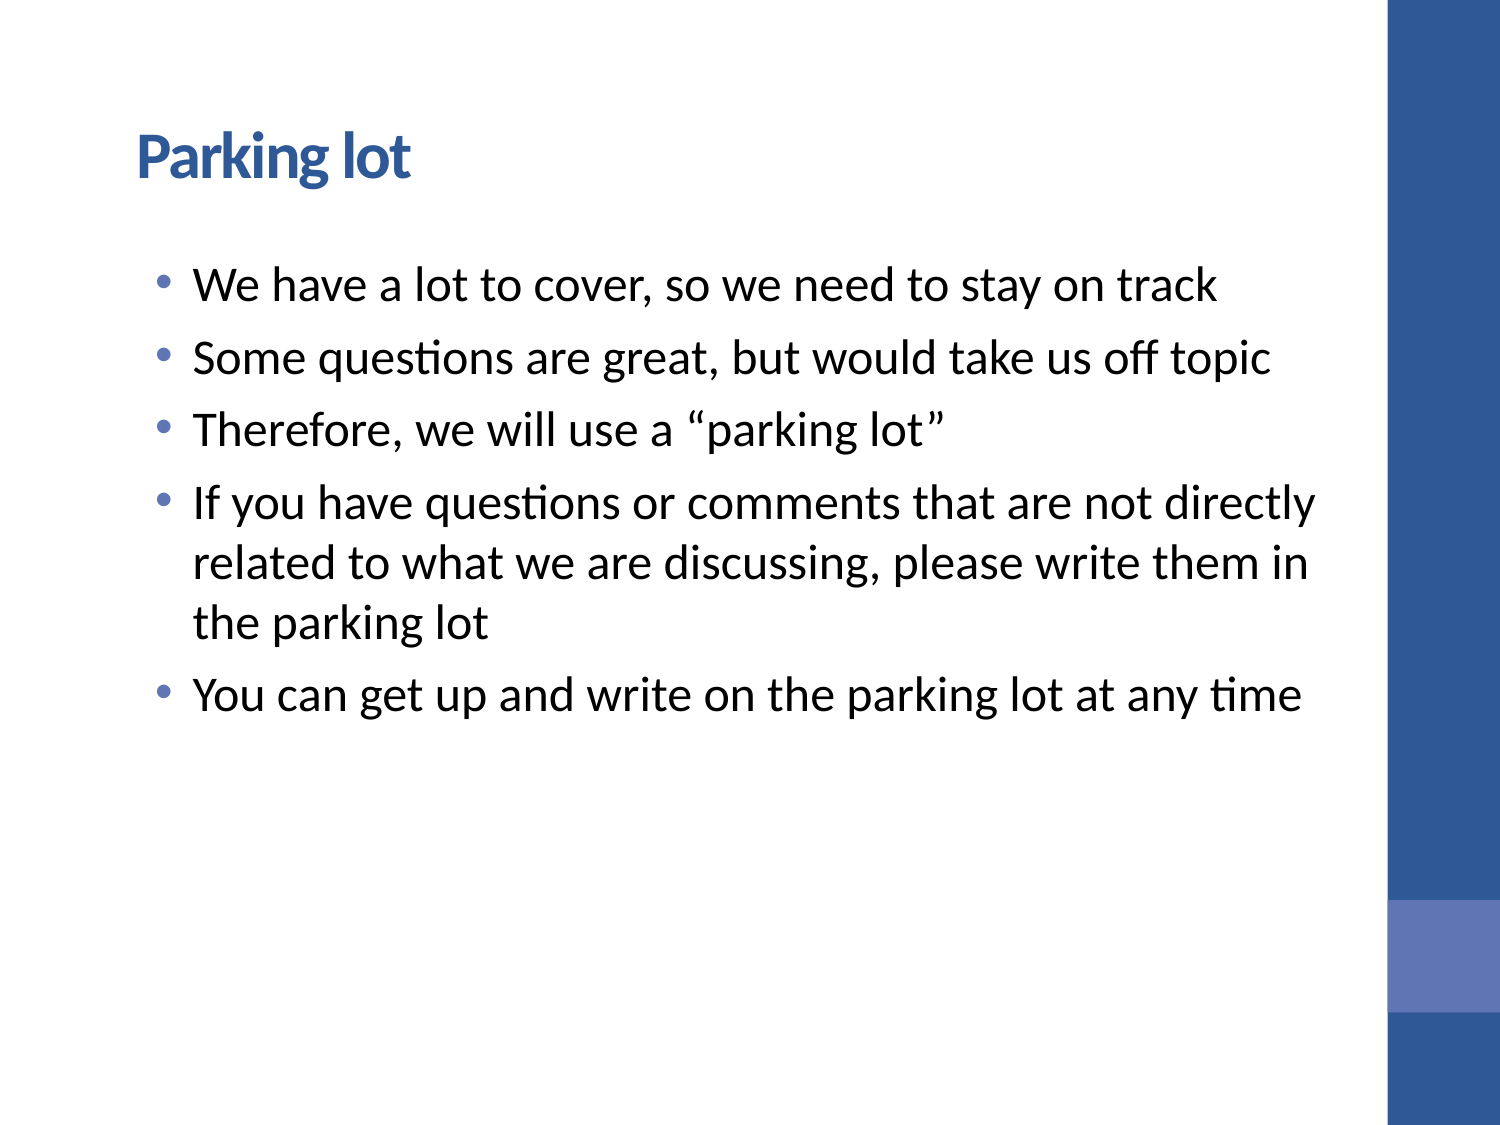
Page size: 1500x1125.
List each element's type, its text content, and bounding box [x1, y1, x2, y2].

title Parking lot [121, 58, 1476, 246]
list We have a lot to cover, so we need to stay on track Some questions are great, but would take us off topic Therefore, we will use a “parking lot” If you have questions or comments that are not directly related to what we are discussing, please write them in the parking lot You can get up and write on the parking lot at any time [121, 244, 1372, 880]
